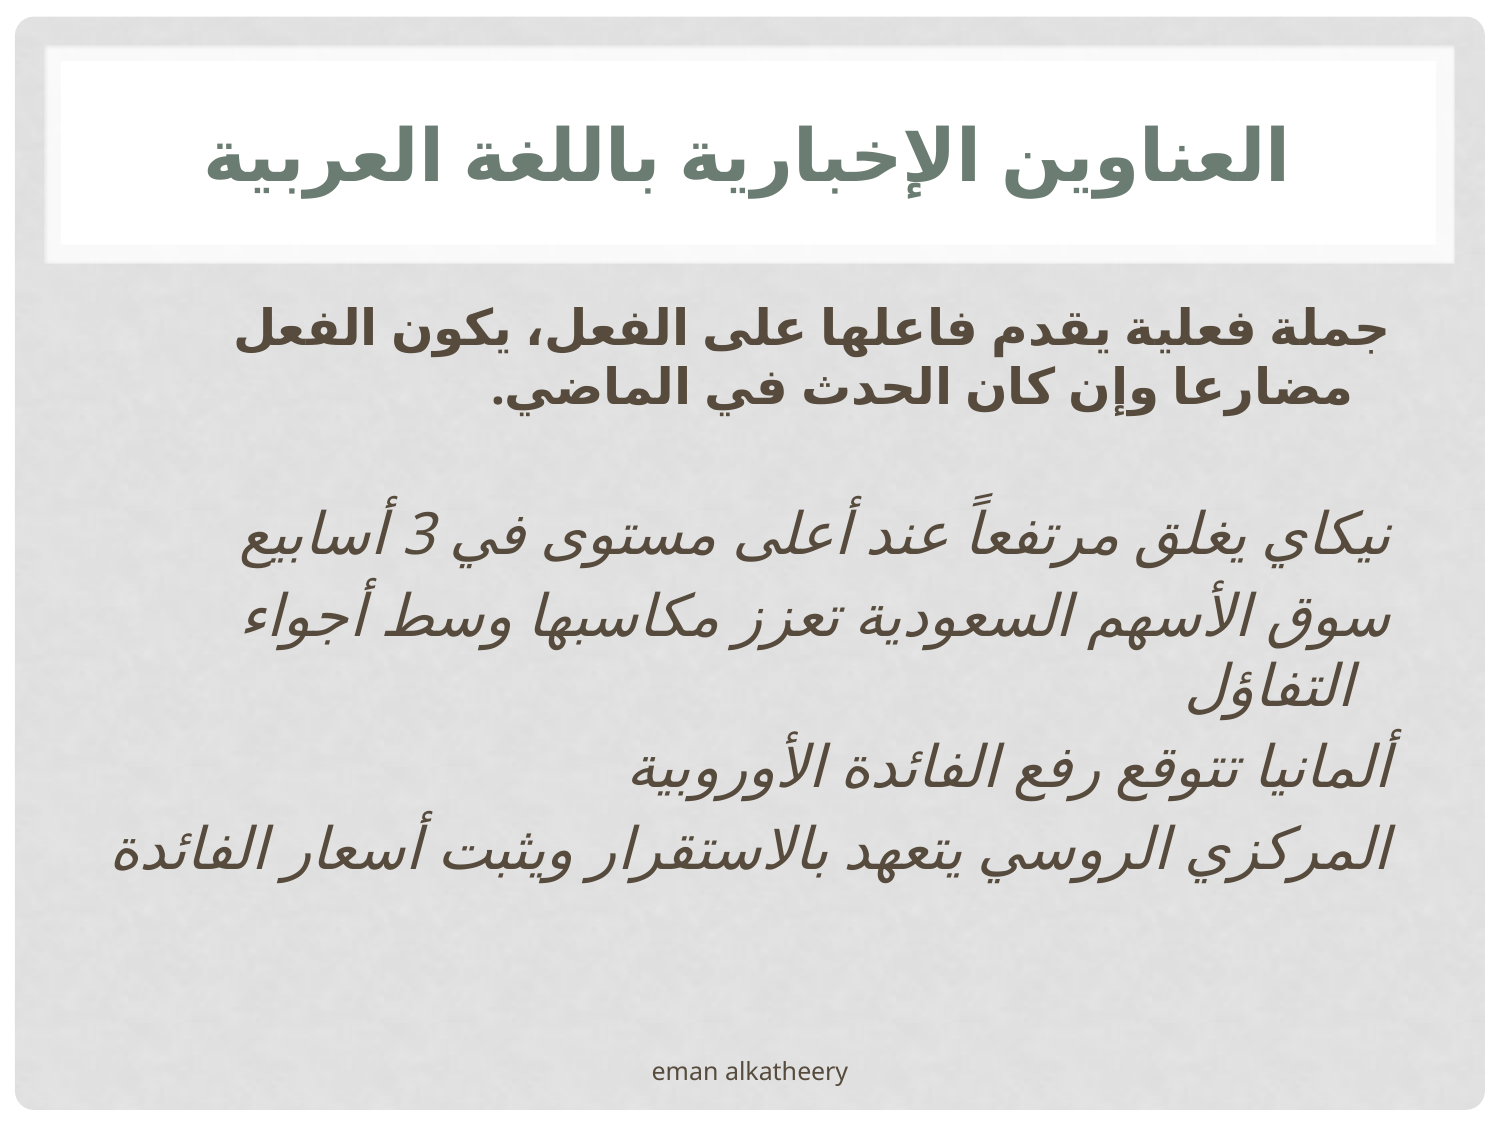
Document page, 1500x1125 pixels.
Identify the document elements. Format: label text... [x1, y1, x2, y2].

title العناوين الإخبارية باللغة العربية [69, 66, 1425, 238]
list جملة فعلية يقدم فاعلها على الفعل، يكون الفعل مضارعا وإن كان الحدث في الماضي. نيكاي يغلق مرتفعاً عند أعلى مستوى في 3 أسابيع سوق الأسهم السعودية تعزز مكاسبها وسط أجواء التفاؤل ألمانيا تتوقع رفع الفائدة الأوروبية المركزي الروسي يتعهد بالاستقرار ويثبت أسعار الفائدة [75, 287, 1425, 1005]
footer eman alkatheery [512, 1042, 988, 1103]
